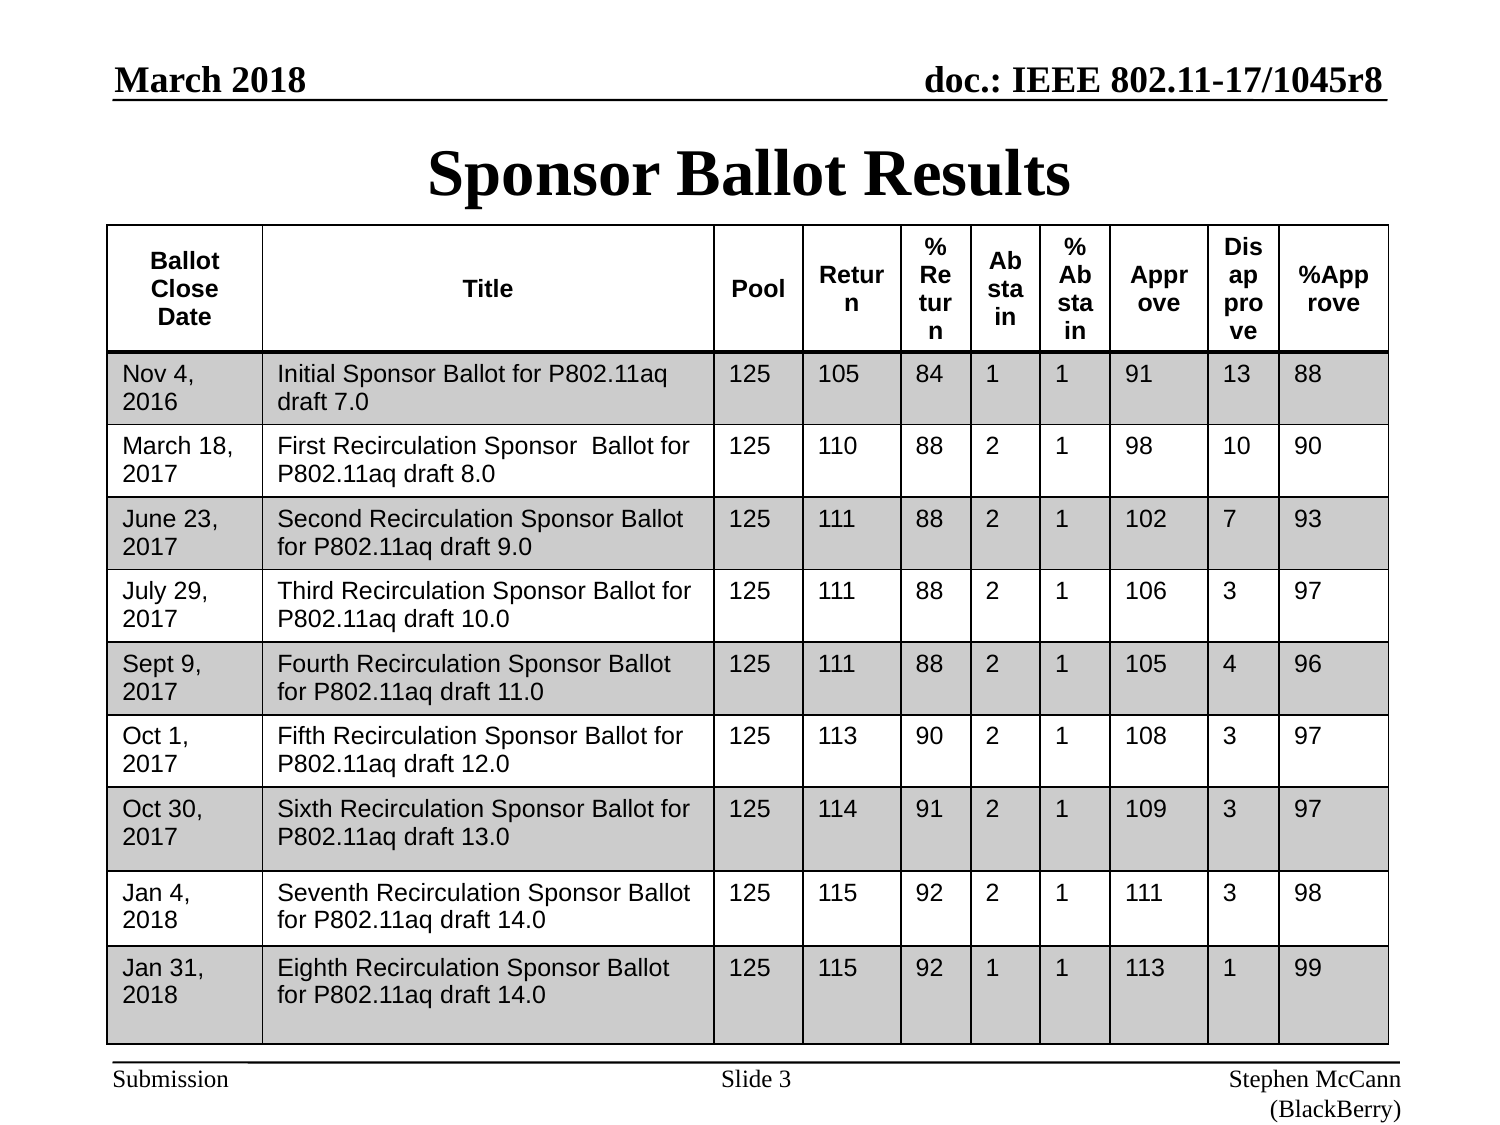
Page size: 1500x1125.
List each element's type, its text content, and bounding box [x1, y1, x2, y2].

slide_number Slide 3 [712, 1061, 800, 1093]
table_cell Third Recirculation Sponsor Ballot for P802.11aq draft 10.0 [263, 570, 713, 641]
table_cell 111 [804, 643, 900, 714]
table_cell Fifth Recirculation Sponsor Ballot for P802.11aq draft 12.0 [263, 716, 713, 786]
table_cell 88 [902, 570, 970, 641]
table_cell 88 [902, 643, 970, 714]
table_cell 88 [902, 498, 970, 569]
table_header %Approve [1280, 226, 1388, 350]
table_cell 110 [804, 425, 900, 496]
table_cell March 18, 2017 [108, 425, 262, 496]
title Sponsor Ballot Results [112, 112, 1388, 224]
table_cell 2 [972, 498, 1039, 569]
table_cell 125 [715, 947, 802, 1043]
table_cell 125 [715, 716, 802, 786]
table_cell 111 [1111, 872, 1207, 945]
table_cell 1 [1041, 947, 1109, 1043]
table_cell 113 [1111, 947, 1207, 1043]
table_cell 98 [1280, 872, 1388, 945]
table_cell 88 [902, 425, 970, 496]
table_cell 13 [1209, 354, 1278, 424]
table_cell 1 [1041, 570, 1109, 641]
table_cell 125 [715, 354, 802, 424]
table_cell 125 [715, 788, 802, 870]
table_cell 1 [972, 947, 1039, 1043]
table_cell 1 [1041, 498, 1109, 569]
table_cell 1 [1041, 354, 1109, 424]
table_cell 7 [1209, 498, 1278, 569]
table_header Title [263, 226, 713, 350]
table_cell 105 [1111, 643, 1207, 714]
table_cell 106 [1111, 570, 1207, 641]
table_header Ballot Close Date [108, 226, 262, 350]
table_cell 2 [972, 716, 1039, 786]
table_header Abstain [972, 226, 1039, 350]
table_cell Seventh Recirculation Sponsor Ballot for P802.11aq draft 14.0 [263, 872, 713, 945]
table_cell Fourth Recirculation Sponsor Ballot for P802.11aq draft 11.0 [263, 643, 713, 714]
table_cell 2 [972, 570, 1039, 641]
table_cell Oct 1, 2017 [108, 716, 262, 786]
table_cell 91 [902, 788, 970, 870]
table_cell 97 [1280, 570, 1388, 641]
table_cell 2 [972, 872, 1039, 945]
table_cell 125 [715, 425, 802, 496]
table_cell 2 [972, 425, 1039, 496]
table_cell 4 [1209, 643, 1278, 714]
table_cell 3 [1209, 716, 1278, 786]
table_cell 102 [1111, 498, 1207, 569]
table_cell Second Recirculation Sponsor Ballot for P802.11aq draft 9.0 [263, 498, 713, 569]
table_cell 97 [1280, 788, 1388, 870]
table_cell 2 [972, 643, 1039, 714]
table_cell 125 [715, 872, 802, 945]
table_header Approve [1111, 226, 1207, 350]
table_cell 1 [1209, 947, 1278, 1043]
table_cell 111 [804, 498, 900, 569]
table_cell Nov 4, 2016 [108, 354, 262, 424]
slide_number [114, 54, 332, 101]
table_cell June 23, 2017 [108, 498, 262, 569]
table_cell 92 [902, 947, 970, 1043]
table_cell 108 [1111, 716, 1207, 786]
table_cell Sixth Recirculation Sponsor Ballot for P802.11aq draft 13.0 [263, 788, 713, 870]
table_header %Abstain [1041, 226, 1109, 350]
table_cell 84 [902, 354, 970, 424]
table_cell 3 [1209, 570, 1278, 641]
table_header Disapprove [1209, 226, 1278, 350]
table_cell 111 [804, 570, 900, 641]
table_cell 93 [1280, 498, 1388, 569]
table_header Pool [715, 226, 802, 350]
table_cell 115 [804, 947, 900, 1043]
table_cell 88 [1280, 354, 1388, 424]
table_cell 1 [1041, 643, 1109, 714]
table_cell 99 [1280, 947, 1388, 1043]
table_cell 3 [1209, 788, 1278, 870]
table_cell 125 [715, 498, 802, 569]
table_cell 1 [972, 354, 1039, 424]
table_cell Sept 9, 2017 [108, 643, 262, 714]
table_cell 97 [1280, 716, 1388, 786]
table_cell 96 [1280, 643, 1388, 714]
footer Stephen McCann (BlackBerry) [1092, 1061, 1402, 1093]
table_cell Jan 31, 2018 [108, 947, 262, 1043]
table_cell 105 [804, 354, 900, 424]
table_cell First Recirculation Sponsor Ballot for P802.11aq draft 8.0 [263, 425, 713, 496]
table_cell 113 [804, 716, 900, 786]
table_cell 115 [804, 872, 900, 945]
table_cell 1 [1041, 872, 1109, 945]
table_cell Oct 30, 2017 [108, 788, 262, 870]
table_cell July 29, 2017 [108, 570, 262, 641]
table_cell 91 [1111, 354, 1207, 424]
table_cell 125 [715, 643, 802, 714]
table_cell 1 [1041, 425, 1109, 496]
table_cell Eighth Recirculation Sponsor Ballot for P802.11aq draft 14.0 [263, 947, 713, 1043]
table_cell 1 [1041, 788, 1109, 870]
table_cell 90 [902, 716, 970, 786]
table_cell Initial Sponsor Ballot for P802.11aq draft 7.0 [263, 354, 713, 424]
table_header Return [804, 226, 900, 350]
table_cell 114 [804, 788, 900, 870]
table_cell 10 [1209, 425, 1278, 496]
table_cell 1 [1041, 716, 1109, 786]
table_header %Return [902, 226, 970, 350]
table_cell 98 [1111, 425, 1207, 496]
table_cell 90 [1280, 425, 1388, 496]
table_cell 92 [902, 872, 970, 945]
table_cell 125 [715, 570, 802, 641]
table_cell 2 [972, 788, 1039, 870]
table_cell 3 [1209, 872, 1278, 945]
table_cell 109 [1111, 788, 1207, 870]
table_cell Jan 4, 2018 [108, 872, 262, 945]
